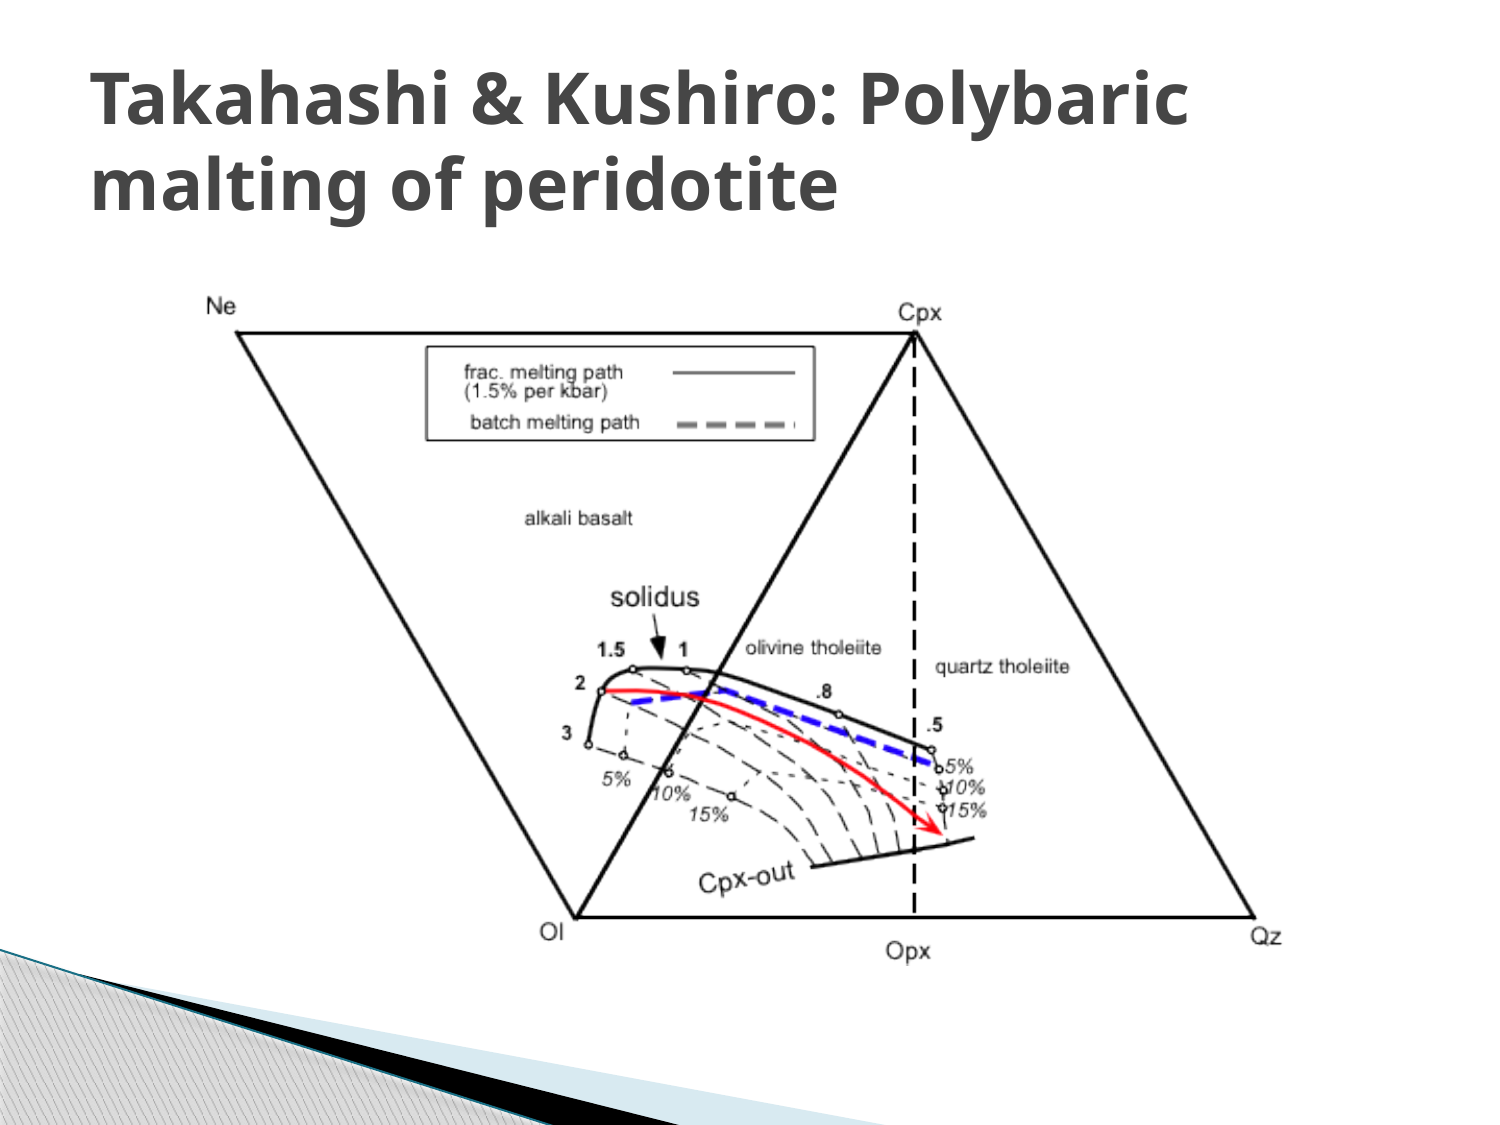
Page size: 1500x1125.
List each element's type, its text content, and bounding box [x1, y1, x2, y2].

title Takahashi & Kushiro: Polybaric malting of peridotite [75, 45, 1425, 233]
picture [206, 292, 1287, 966]
